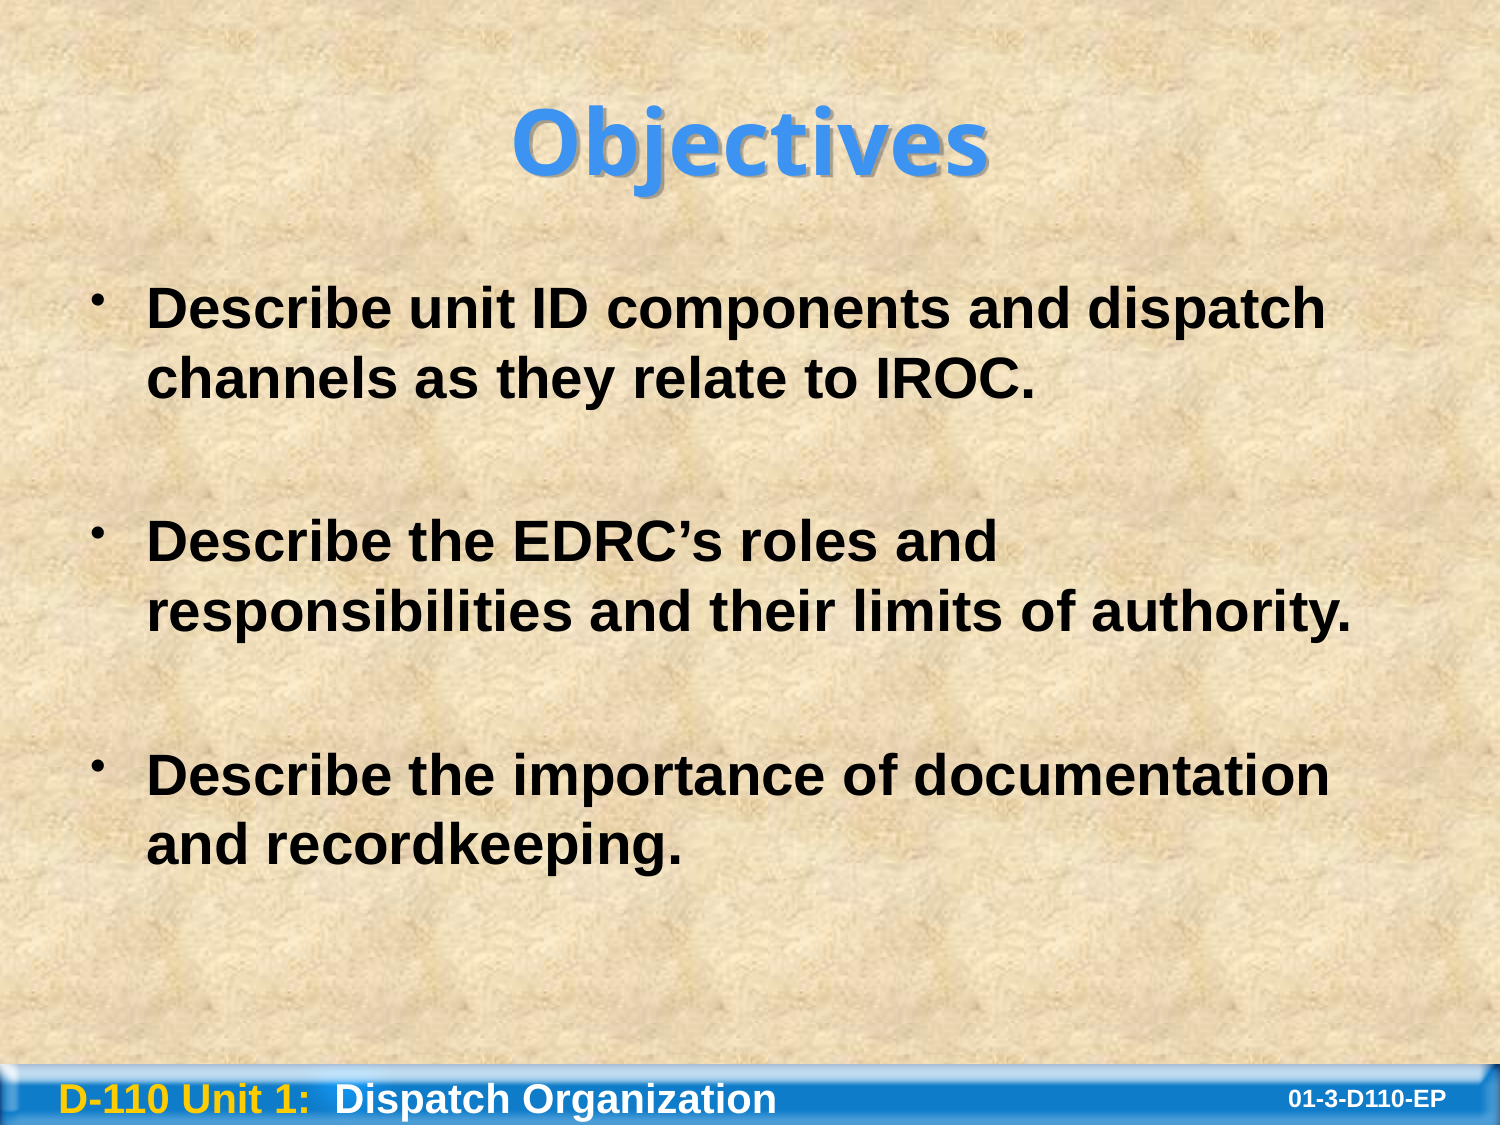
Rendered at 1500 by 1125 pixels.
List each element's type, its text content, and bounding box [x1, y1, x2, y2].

title Objectives [75, 45, 1425, 233]
text_box D-110 Unit 1: Dispatch Organization [43, 1064, 1039, 1125]
list Describe unit ID components and dispatch channels as they relate to IROC. Describe the EDRC’s roles and responsibilities and their limits of authority. Describe the importance of documentation and recordkeeping. [75, 262, 1425, 1005]
picture [0, 0, 1500, 1125]
